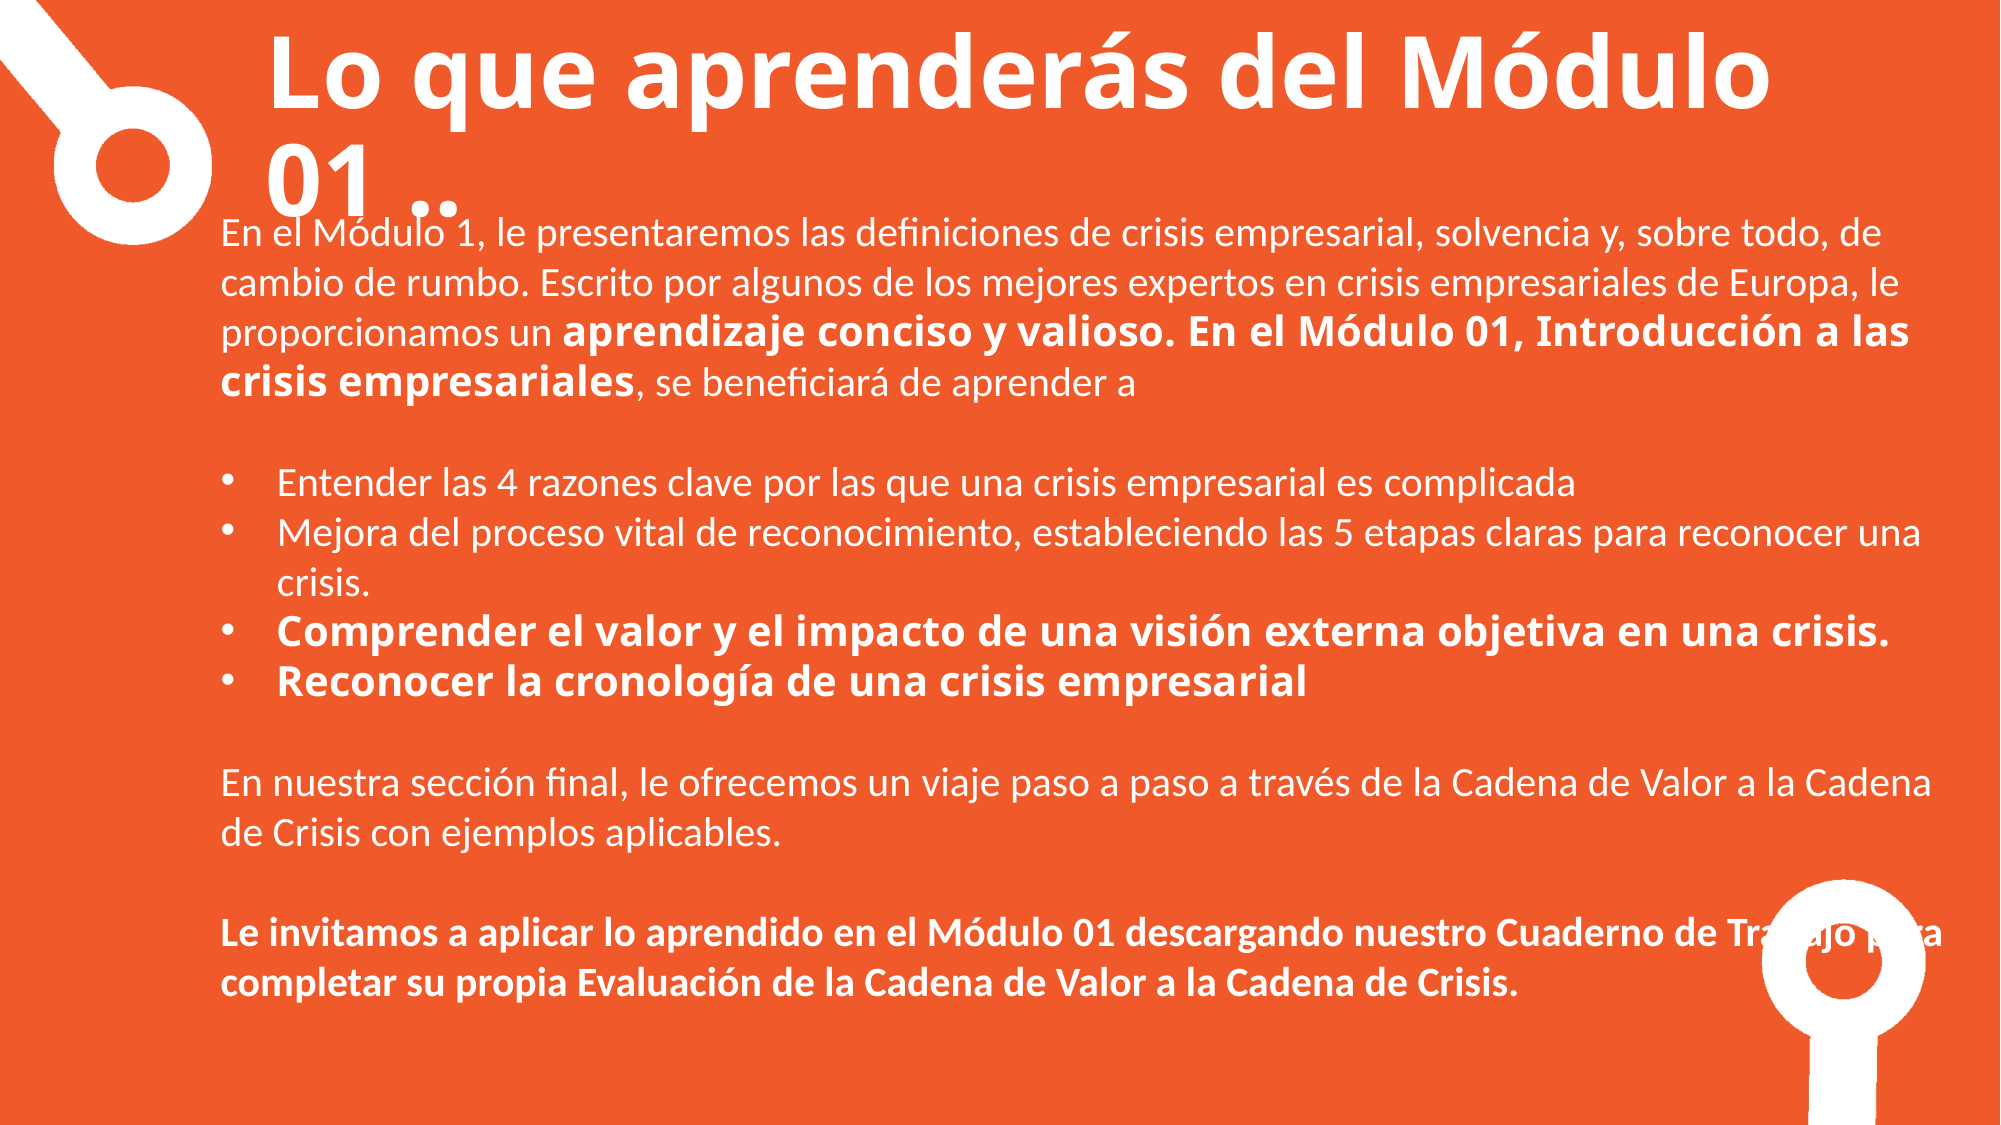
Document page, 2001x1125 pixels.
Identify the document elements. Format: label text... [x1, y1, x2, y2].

text_box En el Módulo 1, le presentaremos las definiciones de crisis empresarial, solvencia y, sobre todo, de cambio de rumbo. Escrito por algunos de los mejores expertos en crisis empresariales de Europa, le proporcionamos un aprendizaje conciso y valioso. En el Módulo 01, Introducción a las crisis empresariales, se beneficiará de aprender a Entender las 4 razones clave por las que una crisis empresarial es complicada Mejora del proceso vital de reconocimiento, estableciendo las 5 etapas claras para reconocer una crisis. Comprender el valor y el impacto de una visión externa objetiva en una crisis. Reconocer la cronología de una crisis empresarial En nuestra sección final, le ofrecemos un viaje paso a paso a través de la Cadena de Valor a la Cadena de Crisis con ejemplos aplicables. Le invitamos a aplicar lo aprendido en el Módulo 01 descargando nuestro Cuaderno de Trabajo para completar su propia Evaluación de la Cadena de Valor a la Cadena de Crisis. [205, 197, 1967, 1113]
picture [1652, 870, 2001, 1125]
picture [0, 0, 250, 308]
list Lo que aprenderás del Módulo 01 .. [250, 0, 1862, 197]
